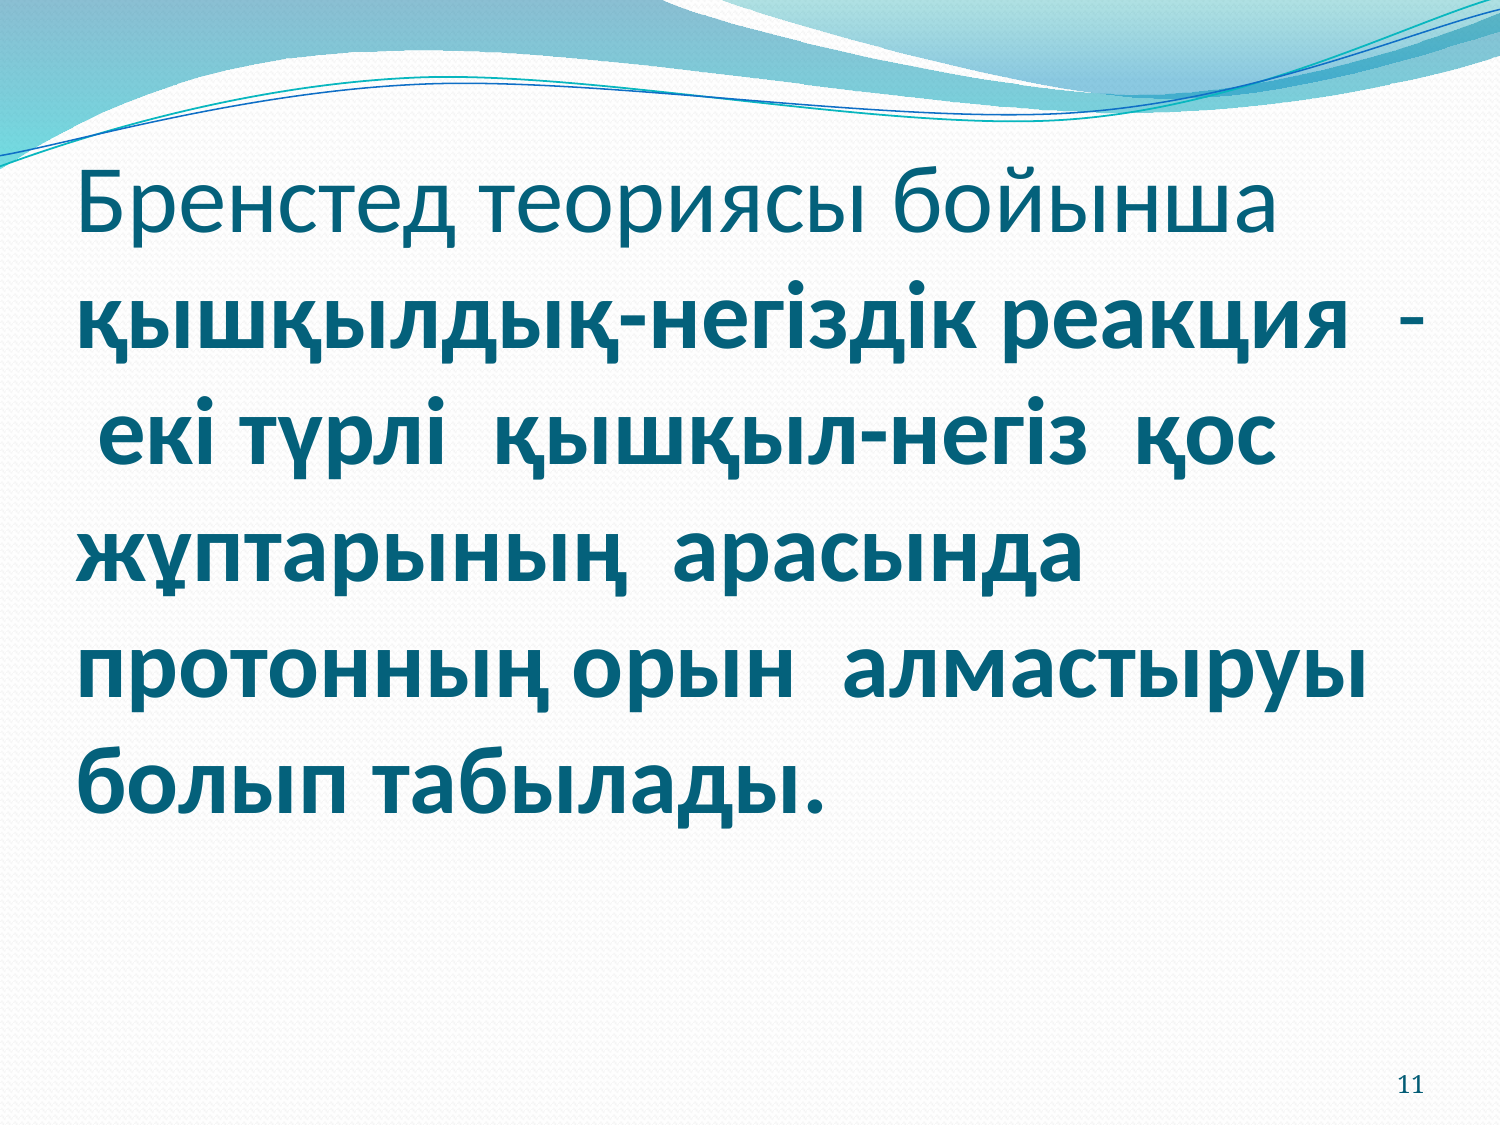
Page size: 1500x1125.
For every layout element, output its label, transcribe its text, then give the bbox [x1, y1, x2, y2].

title Бренстед теориясы бойынша қышқылдық-негіздік реакция - екі түрлі қышқыл-негіз қос жұптарының арасында протонның орын алмастыруы болып табылады. [74, 115, 1438, 950]
slide_number 11 [1299, 1042, 1425, 1103]
